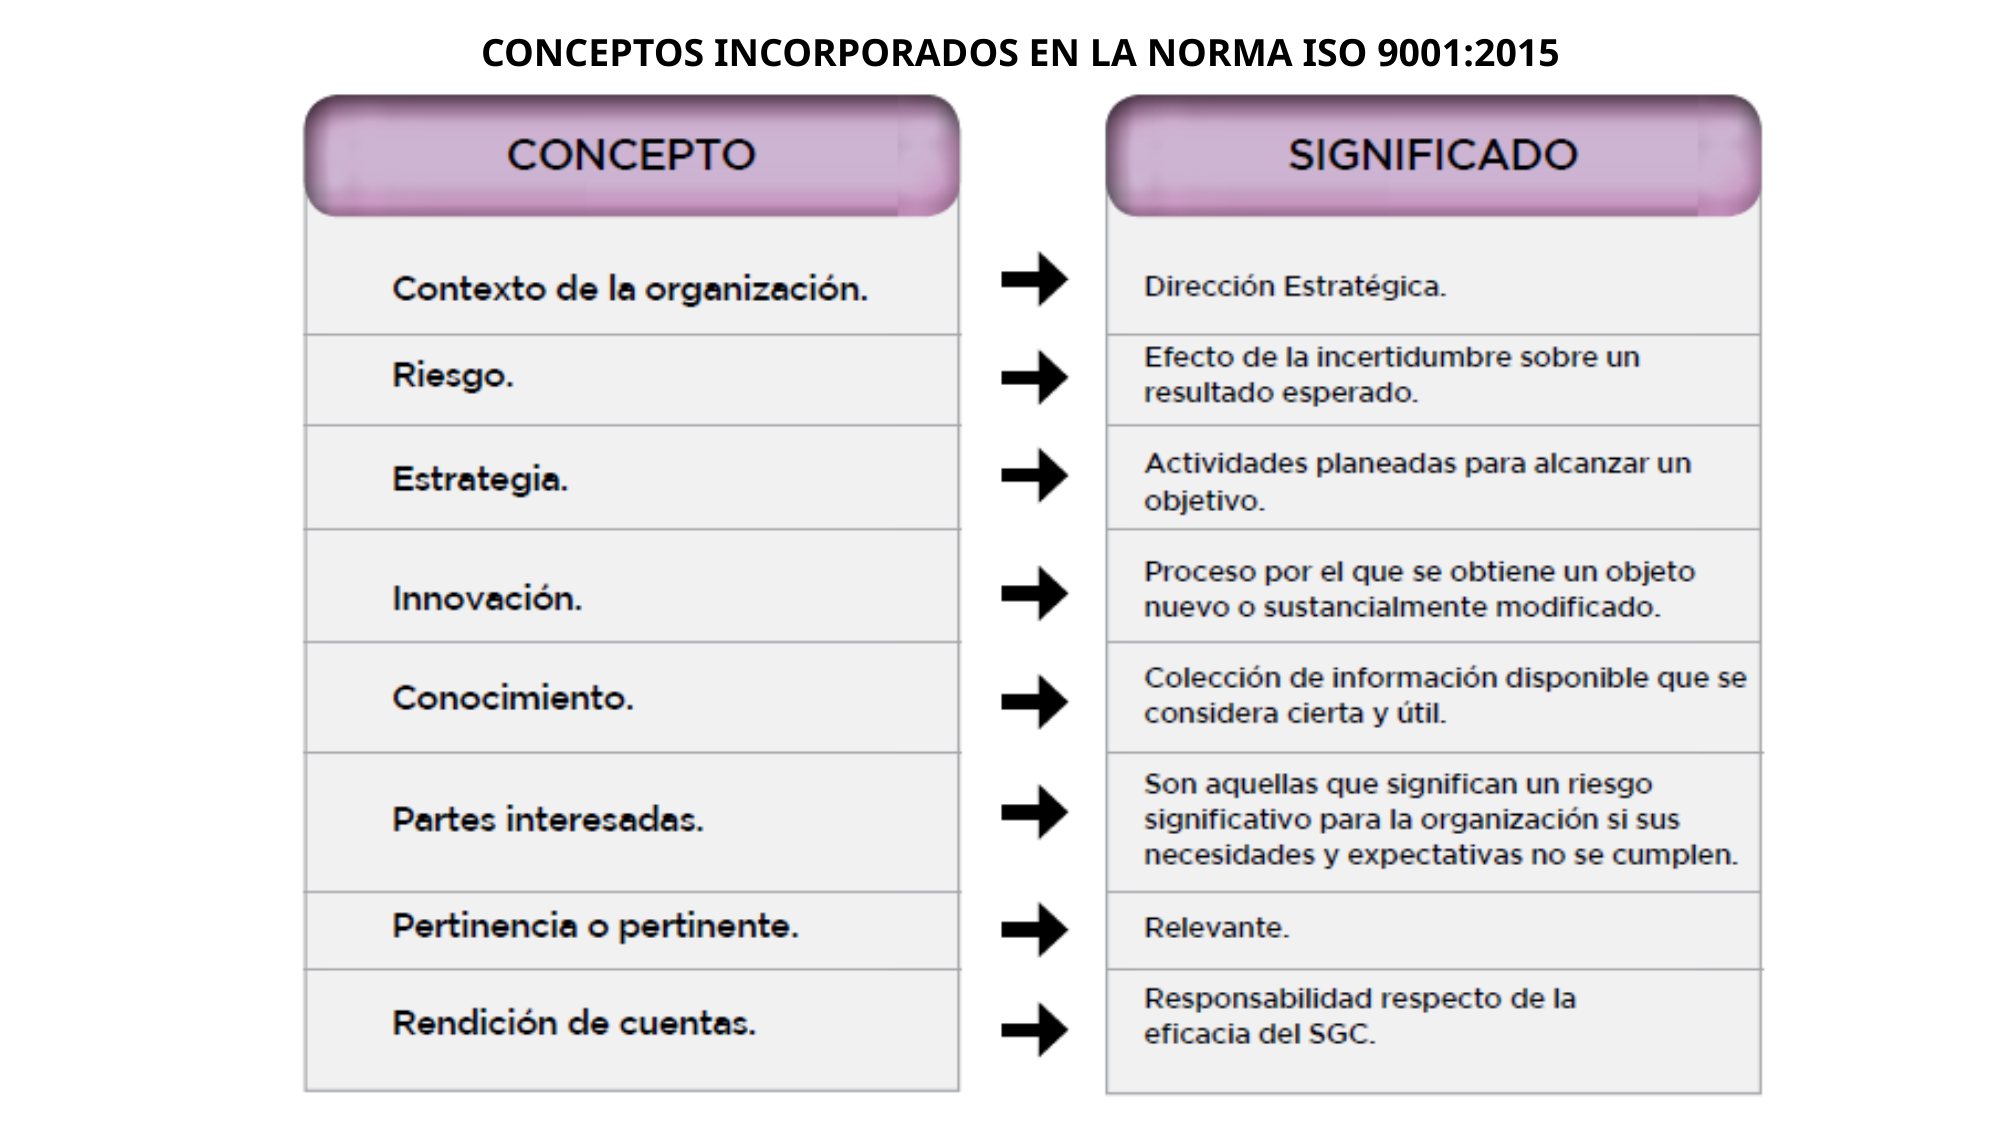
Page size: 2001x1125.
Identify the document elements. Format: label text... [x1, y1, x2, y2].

text_box CONCEPTOS INCORPORADOS EN LA NORMA ISO 9001:2015 [466, 21, 1598, 82]
picture [285, 82, 1778, 1106]
